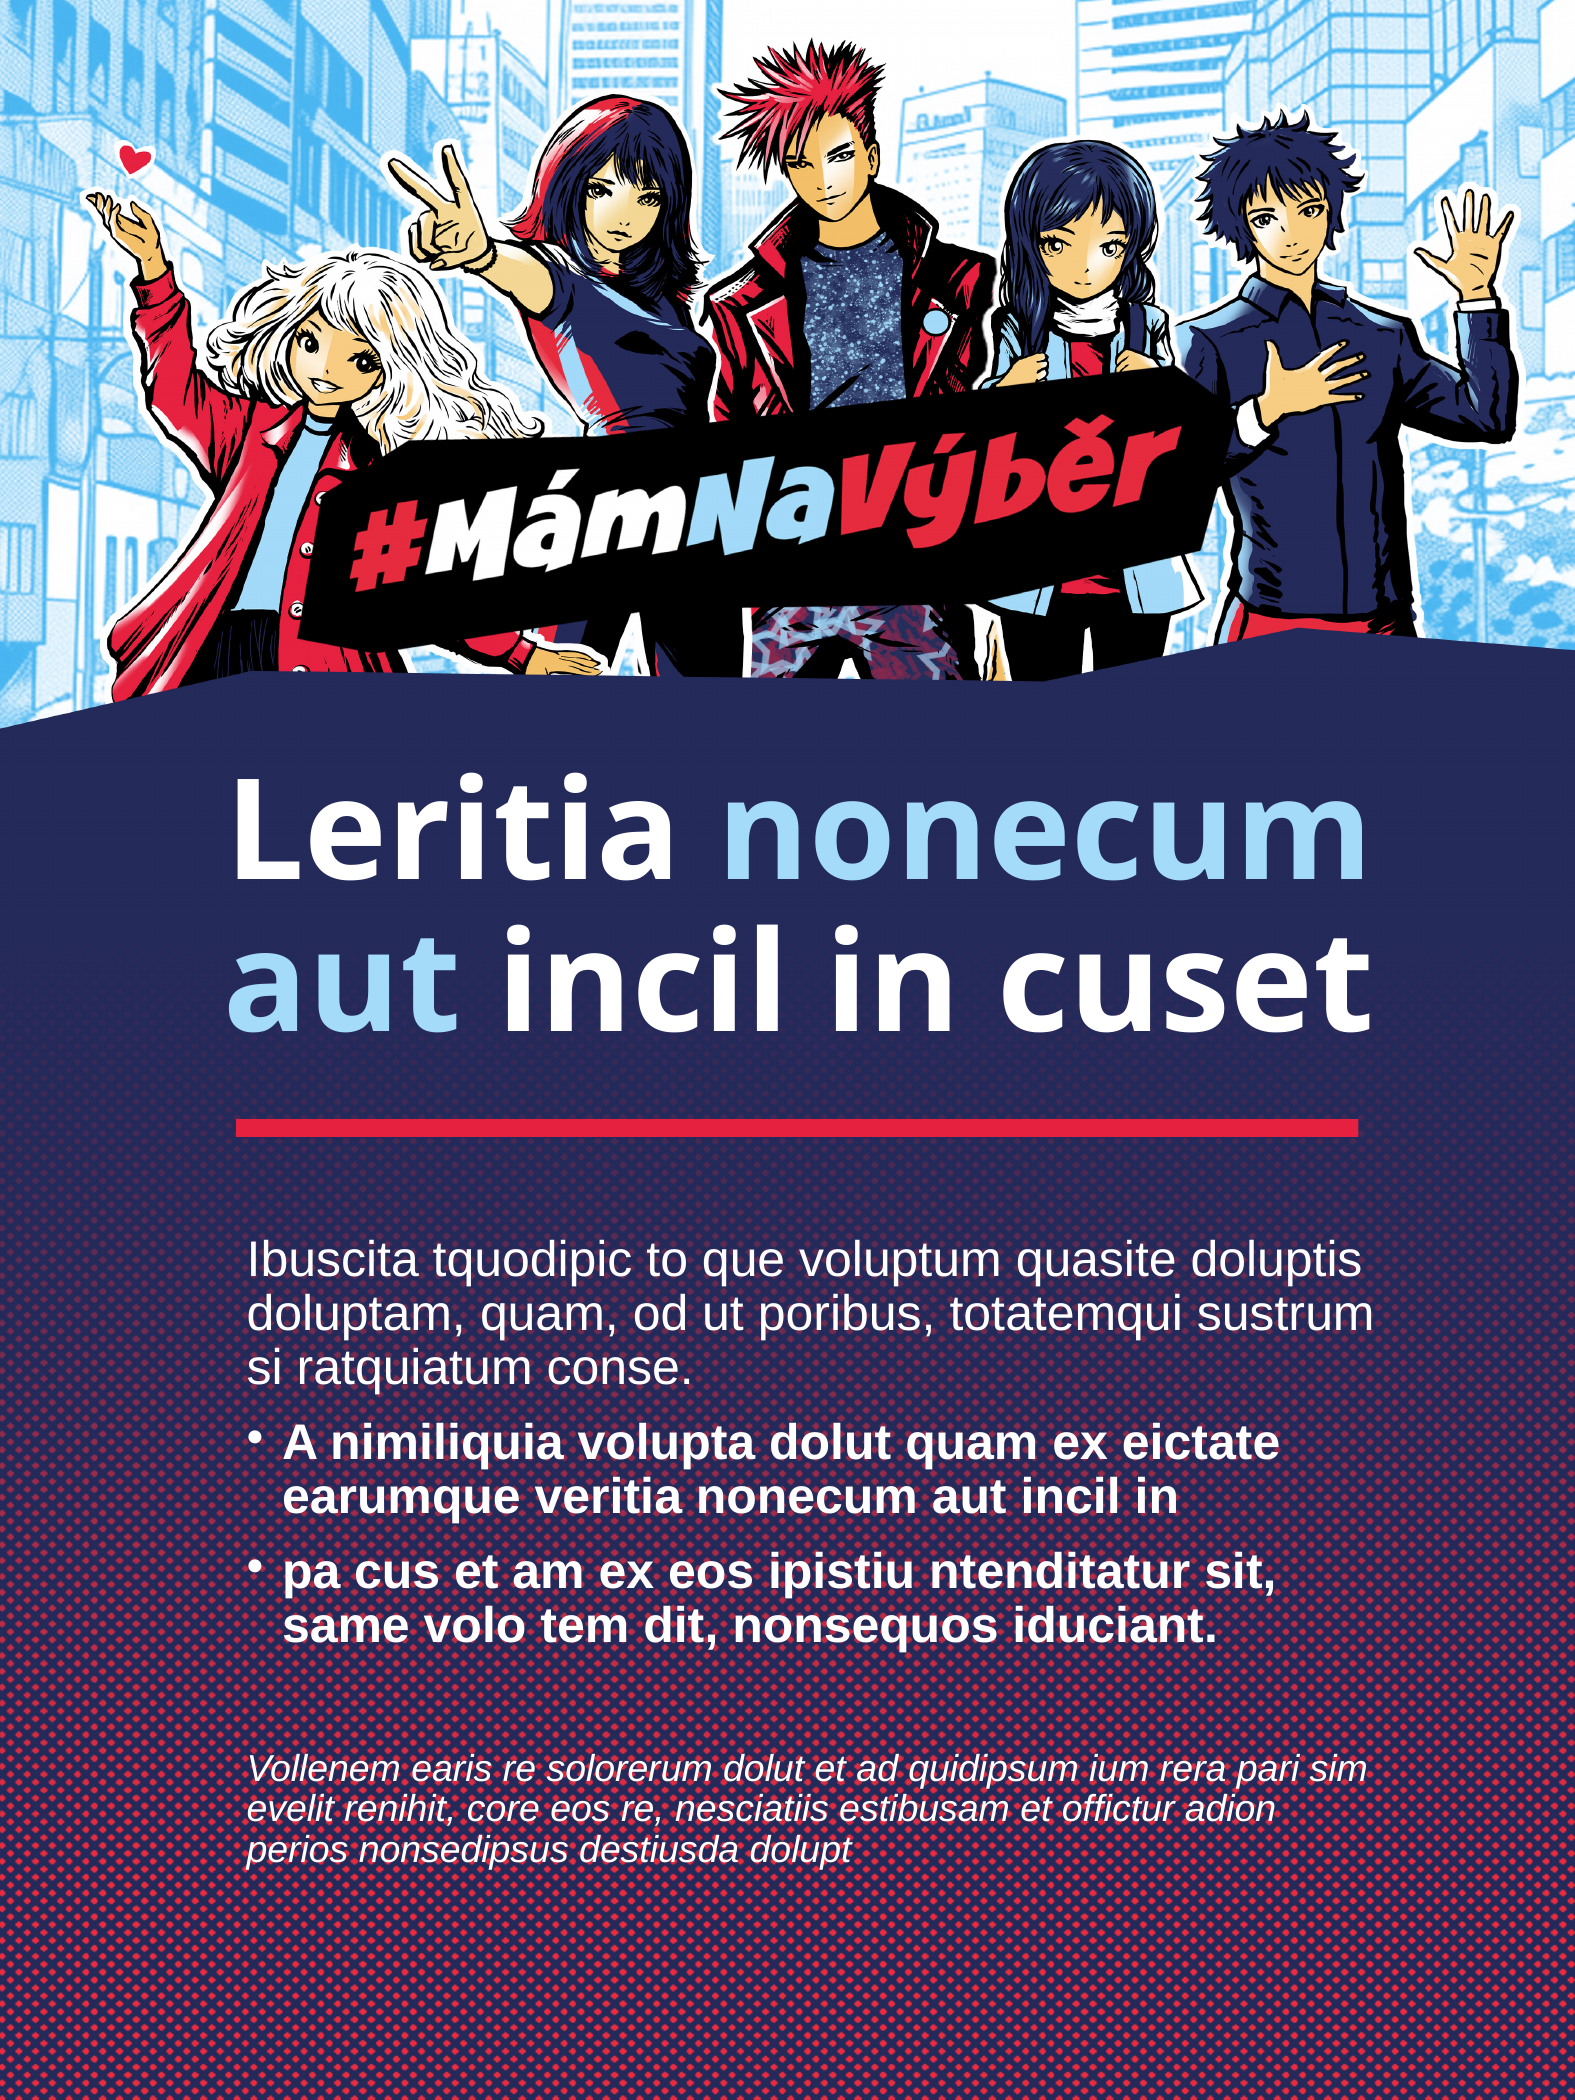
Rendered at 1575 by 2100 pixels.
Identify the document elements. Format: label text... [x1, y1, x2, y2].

picture [0, 0, 1575, 2100]
subtitle Ibuscita tquodipic to que voluptum quasite doluptis doluptam, quam, od ut poribus, totatemqui sustrum si ratquiatum conse. A nimiliquia volupta dolut quam ex eictate earumque veritia nonecum aut incil in pa cus et am ex eos ipistiu ntenditatur sit, same volo tem dit, nonsequos iduciant. Vollenem earis re solorerum dolut et ad quidipsum ium rera pari sim evelit renihit, core eos re, nesciatiis estibusam et offictur adion perios nonsedipsus destiusda dolupt [236, 1228, 1388, 2026]
title Leritia nonecum aut incil in cuset [181, 744, 1418, 1069]
